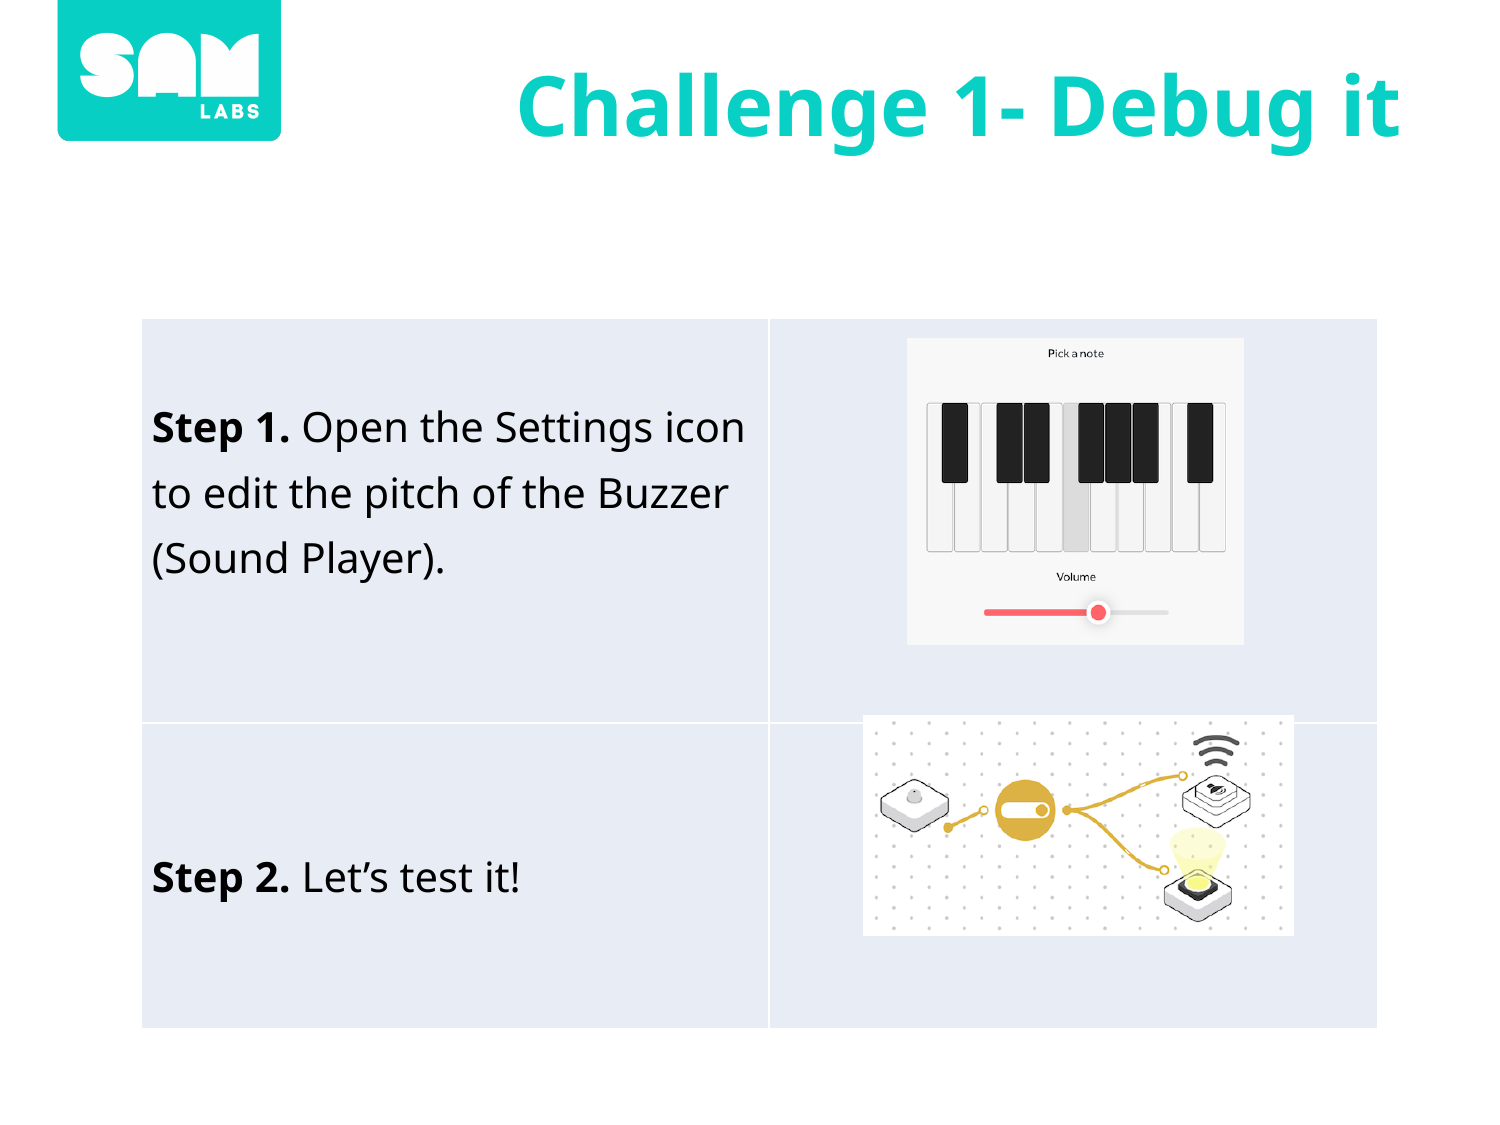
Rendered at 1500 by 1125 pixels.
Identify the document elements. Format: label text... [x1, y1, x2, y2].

text_box Challenge 1- Debug it [102, 52, 1440, 155]
picture [862, 715, 1294, 936]
table_header Step 1. Open the Settings icon to edit the pitch of the Buzzer (Sound Player). [142, 319, 768, 722]
table_header [770, 319, 1377, 722]
picture [906, 338, 1244, 645]
table_cell Step 2. Let’s test it! [142, 724, 768, 1028]
picture [0, 0, 281, 142]
table_cell [770, 724, 1377, 1028]
